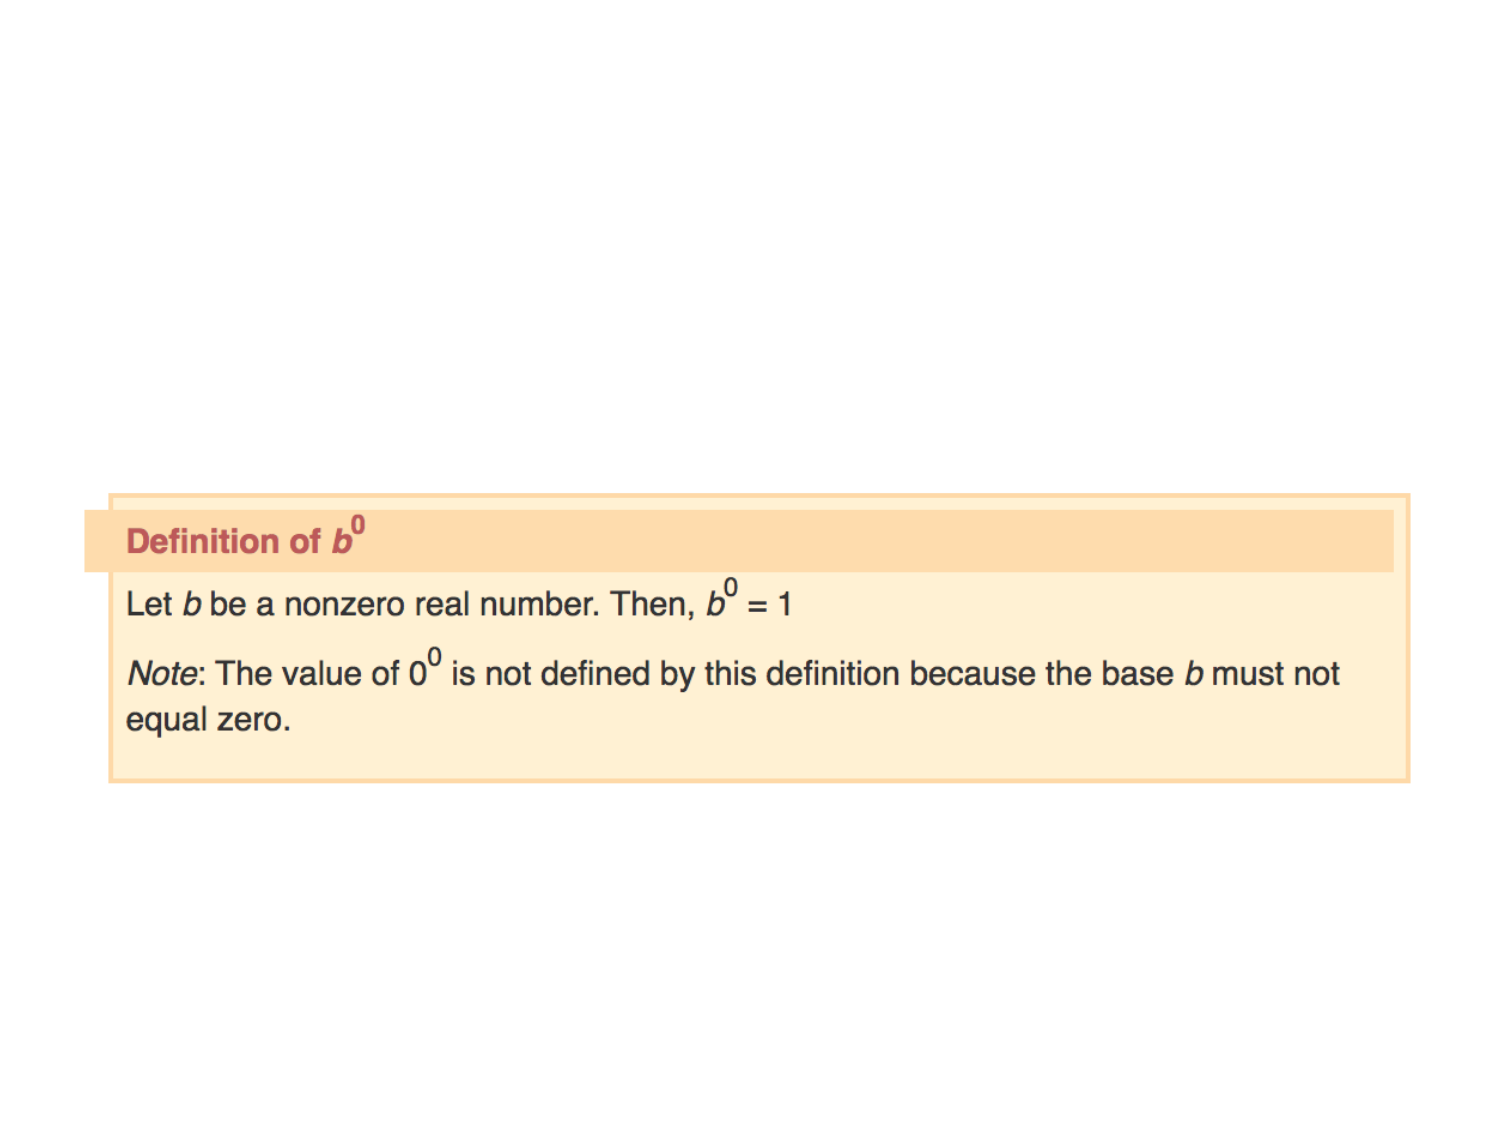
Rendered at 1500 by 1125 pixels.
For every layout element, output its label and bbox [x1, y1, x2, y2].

list [74, 262, 1426, 1006]
